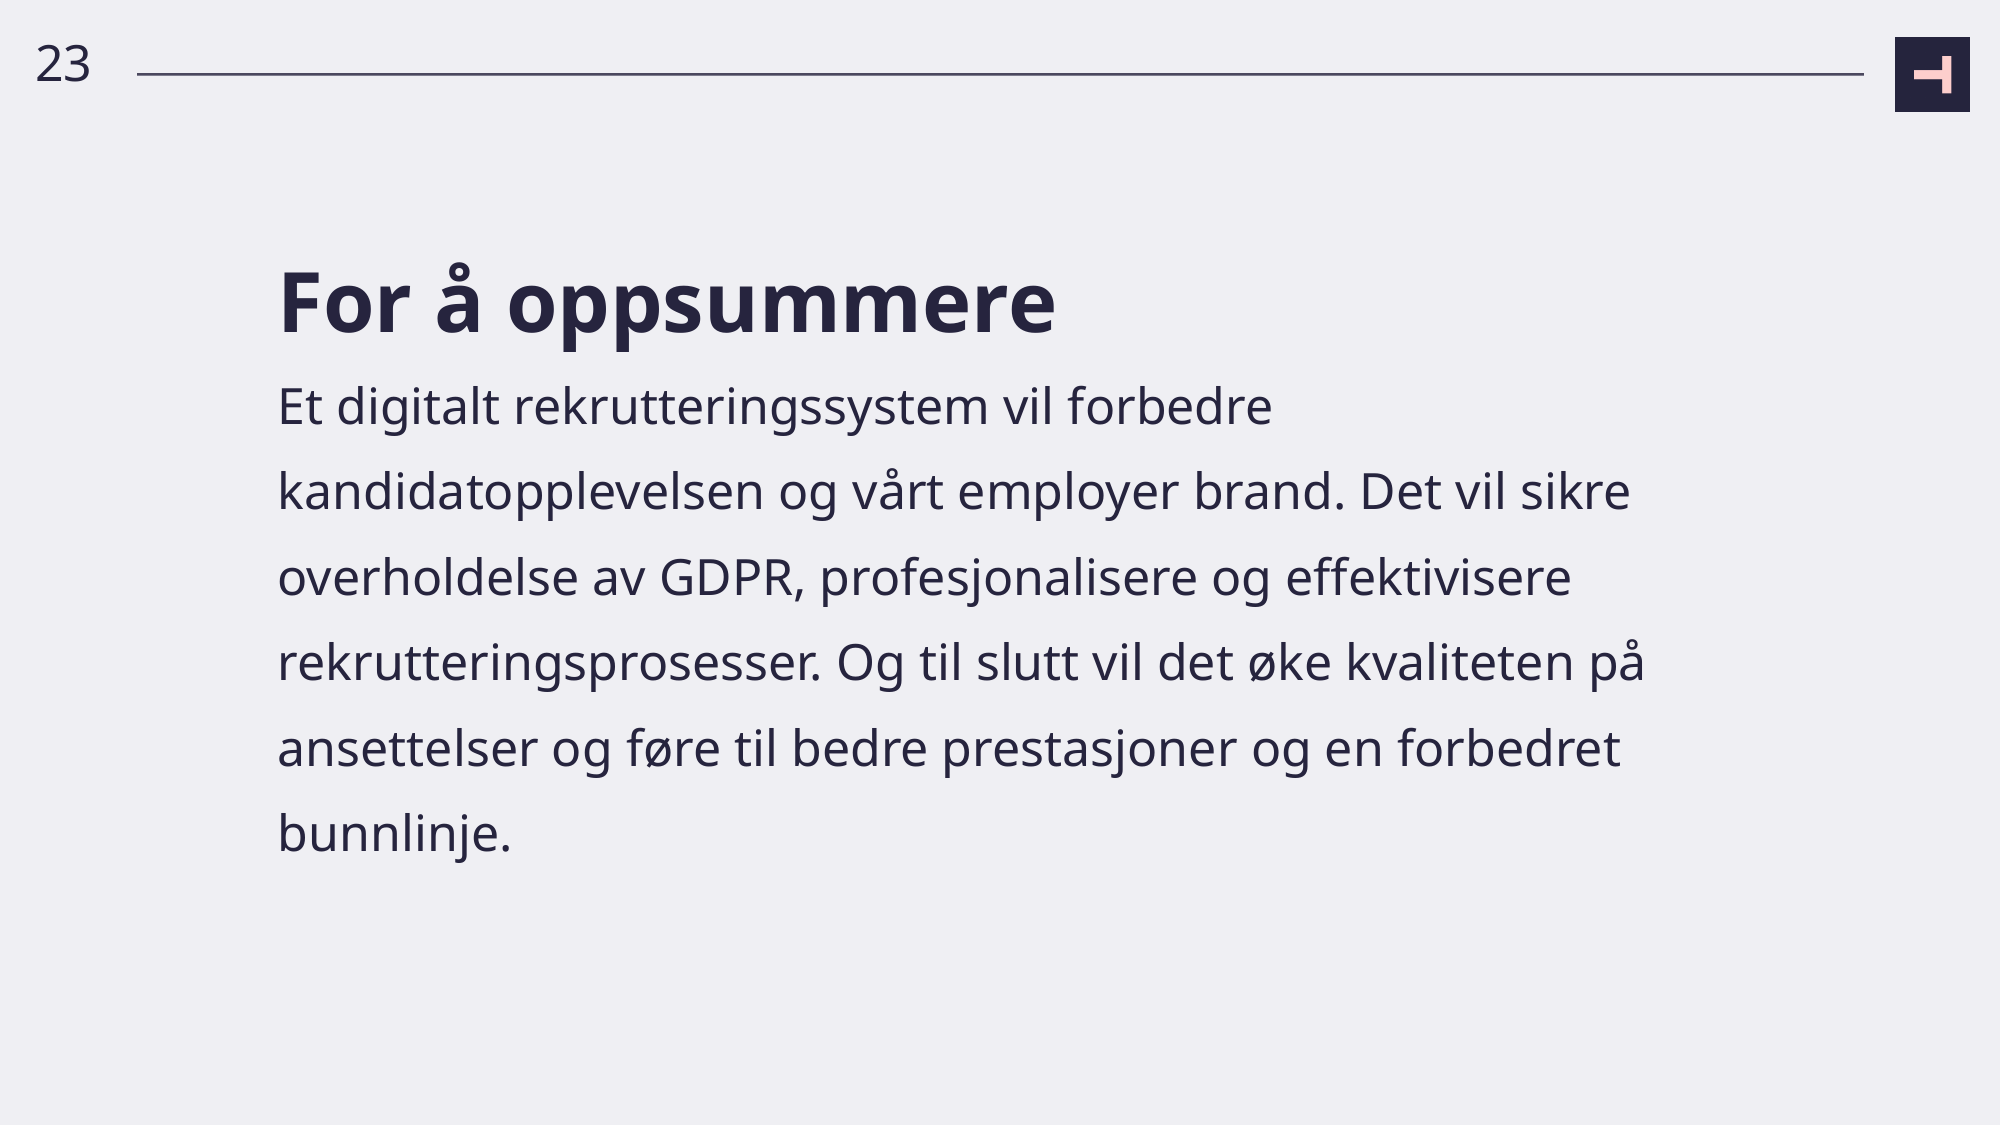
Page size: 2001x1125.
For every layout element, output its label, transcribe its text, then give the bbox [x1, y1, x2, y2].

picture [1895, 37, 1970, 112]
title For å oppsummere Et digitalt rekrutteringssystem vil forbedre kandidatopplevelsen og vårt employer brand. Det vil sikre overholdelse av GDPR, profesjonalisere og effektivisere rekrutteringsprosesser. Og til slutt vil det øke kvaliteten på ansettelser og føre til bedre prestasjoner og en forbedret bunnlinje. [277, 247, 1723, 878]
slide_number 23 [35, 35, 138, 96]
